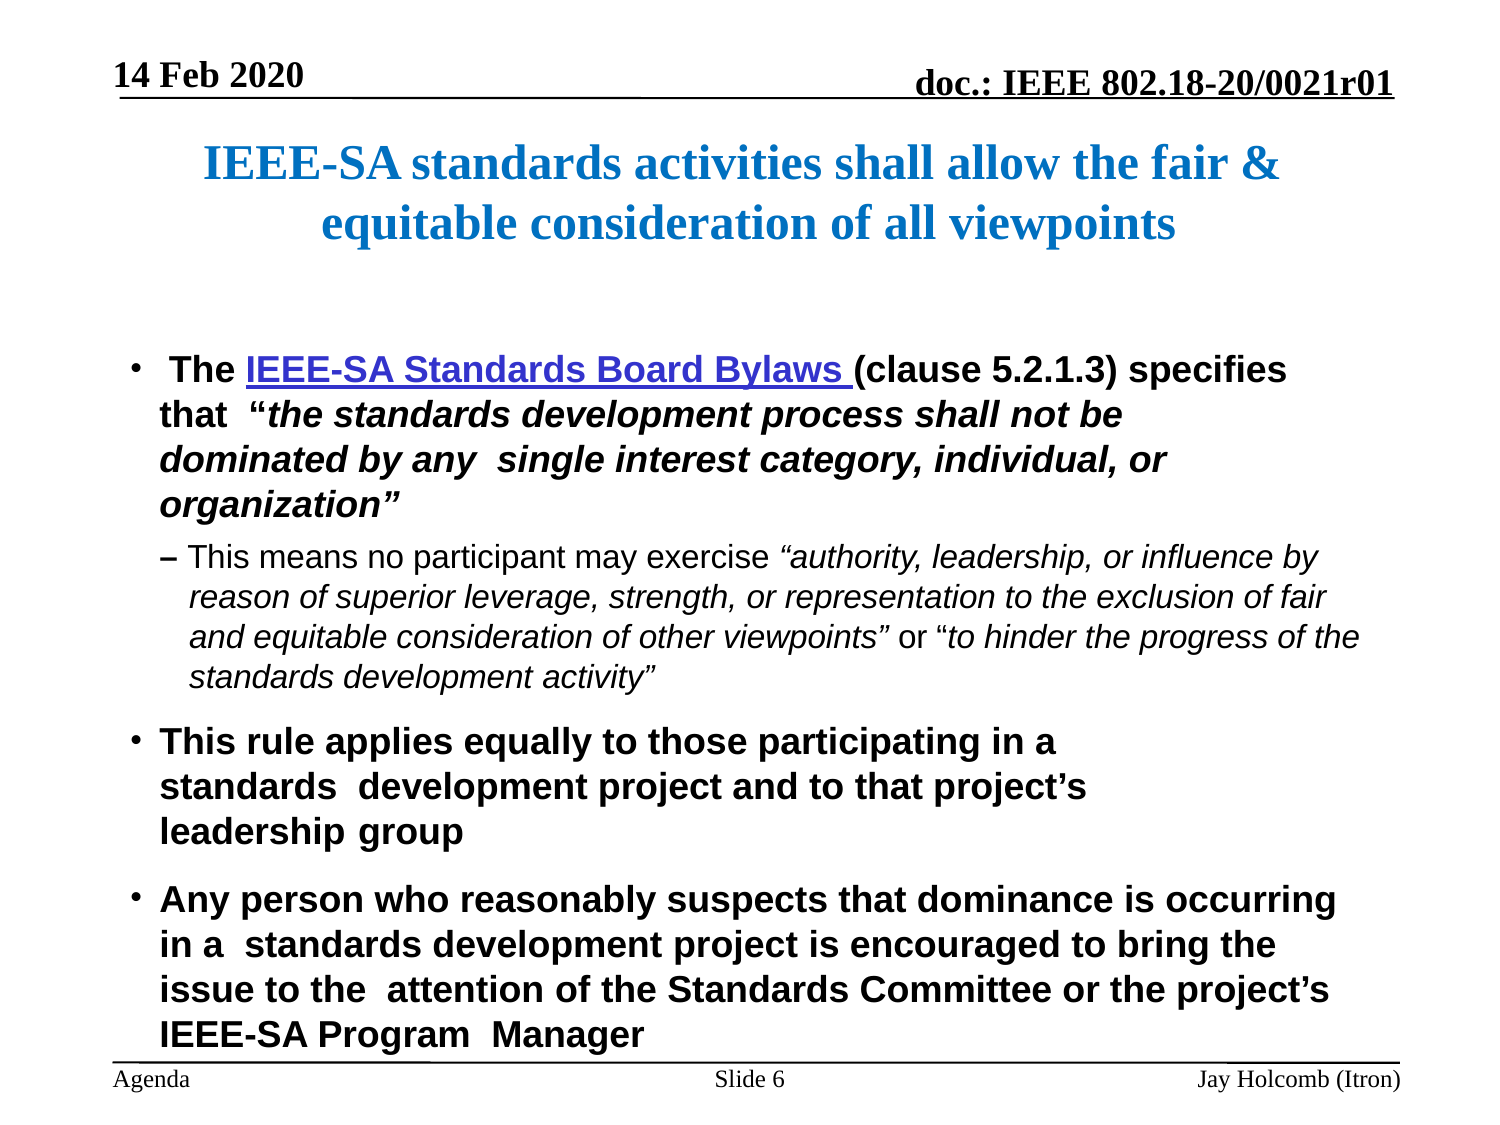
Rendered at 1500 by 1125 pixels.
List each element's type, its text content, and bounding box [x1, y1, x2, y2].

title IEEE-SA standards activities shall allow the fair & equitable consideration of all viewpoints [110, 104, 1387, 276]
list The IEEE-SA Standards Board Bylaws (clause 5.2.1.3) specifies that “the standards development process shall not be dominated by any single interest category, individual, or organization” – This means no participant may exercise “authority, leadership, or influence by reason of superior leverage, strength, or representation to the exclusion of fair and equitable consideration of other viewpoints” or “to hinder the progress of the standards development activity” This rule applies equally to those participating in a standards development project and to that project’s leadership group Any person who reasonably suspects that dominance is occurring in a standards development project is encouraged to bring the issue to the attention of the Standards Committee or the project’s IEEE-SA Program Manager [112, 337, 1388, 1013]
slide_number Slide 6 [699, 1061, 800, 1123]
footer Jay Holcomb (Itron) [878, 1061, 1402, 1093]
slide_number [112, 49, 488, 95]
